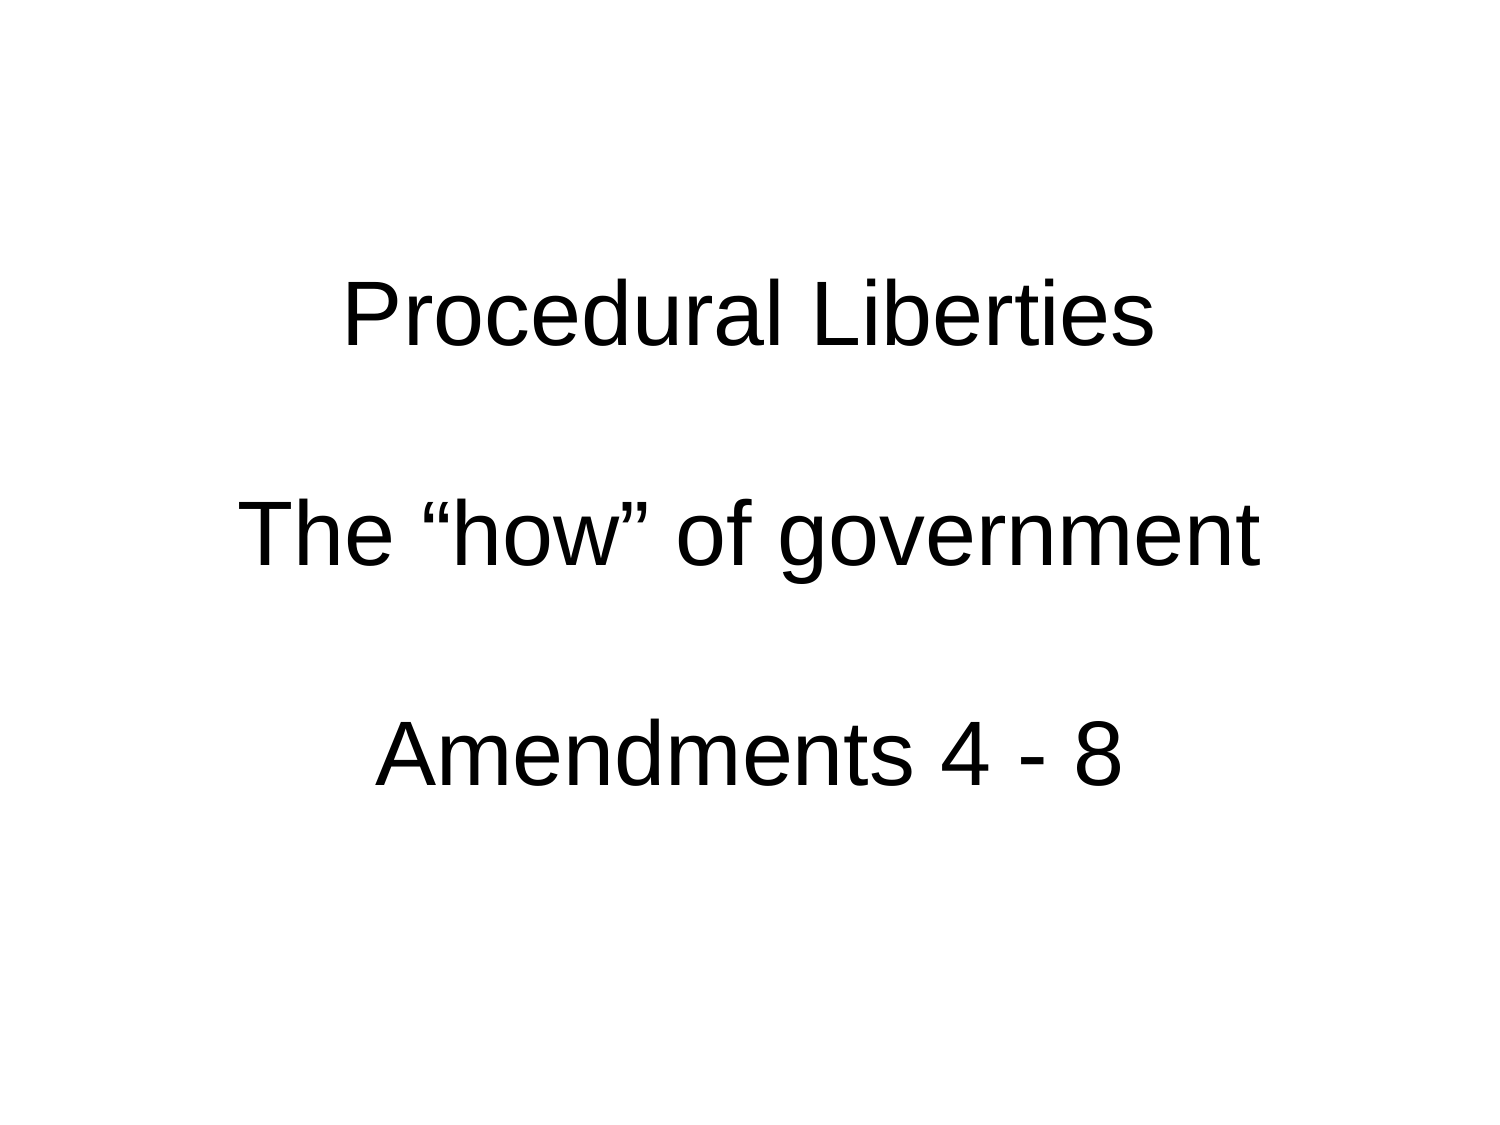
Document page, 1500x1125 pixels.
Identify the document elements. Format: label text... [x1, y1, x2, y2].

title Procedural Liberties The “how” of government Amendments 4 - 8 [74, 44, 1426, 1013]
